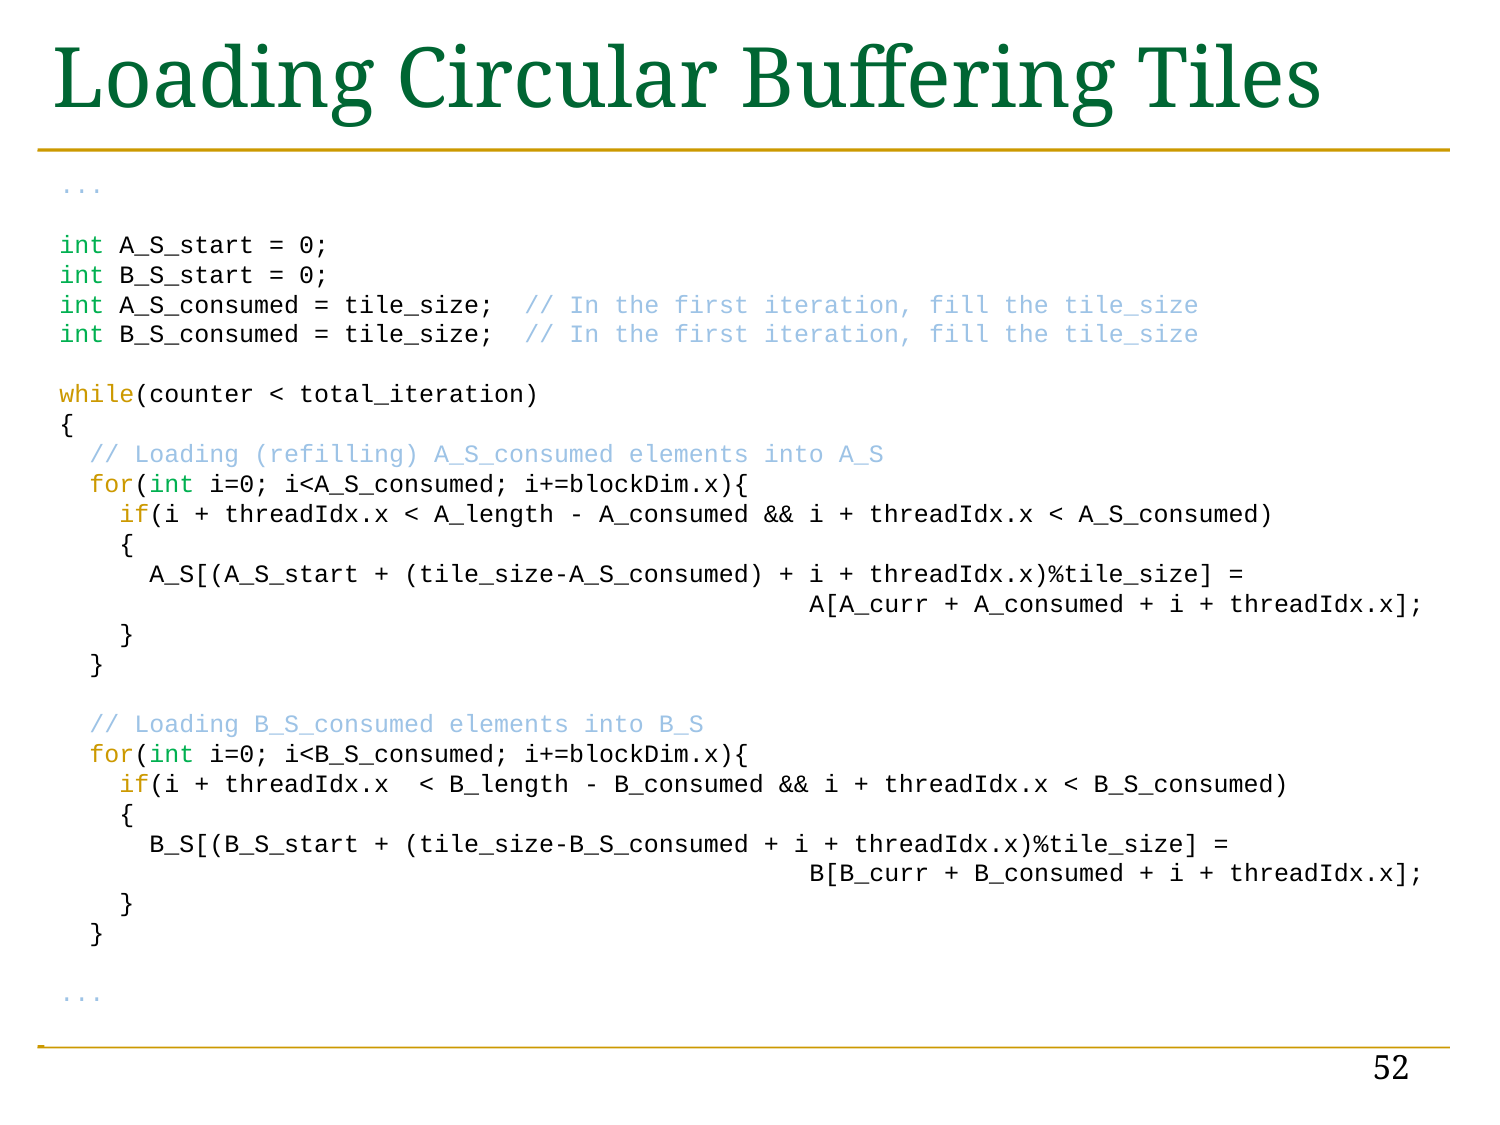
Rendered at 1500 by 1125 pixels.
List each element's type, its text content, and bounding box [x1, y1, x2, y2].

slide_number 52 [1074, 1047, 1426, 1100]
text_box ... int A_S_start = 0; int B_S_start = 0; int A_S_consumed = tile_size; // In the first iteration, fill the tile_size int B_S_consumed = tile_size; // In the first iteration, fill the tile_size while(counter < total_iteration) { // Loading (refilling) A_S_consumed elements into A_S for(int i=0; i<A_S_consumed; i+=blockDim.x){ if(i + threadIdx.x < A_length - A_consumed && i + threadIdx.x < A_S_consumed) { A_S[(A_S_start + (tile_size-A_S_consumed) + i + threadIdx.x)%tile_size] = A[A_curr + A_consumed + i + threadIdx.x]; } } // Loading B_S_consumed elements into B_S for(int i=0; i<B_S_consumed; i+=blockDim.x){ if(i + threadIdx.x < B_length - B_consumed && i + threadIdx.x < B_S_consumed) { B_S[(B_S_start + (tile_size-B_S_consumed + i + threadIdx.x)%tile_size] = B[B_curr + B_consumed + i + threadIdx.x]; } } ... [44, 160, 1456, 1047]
title Loading Circular Buffering Tiles [37, 0, 1451, 150]
